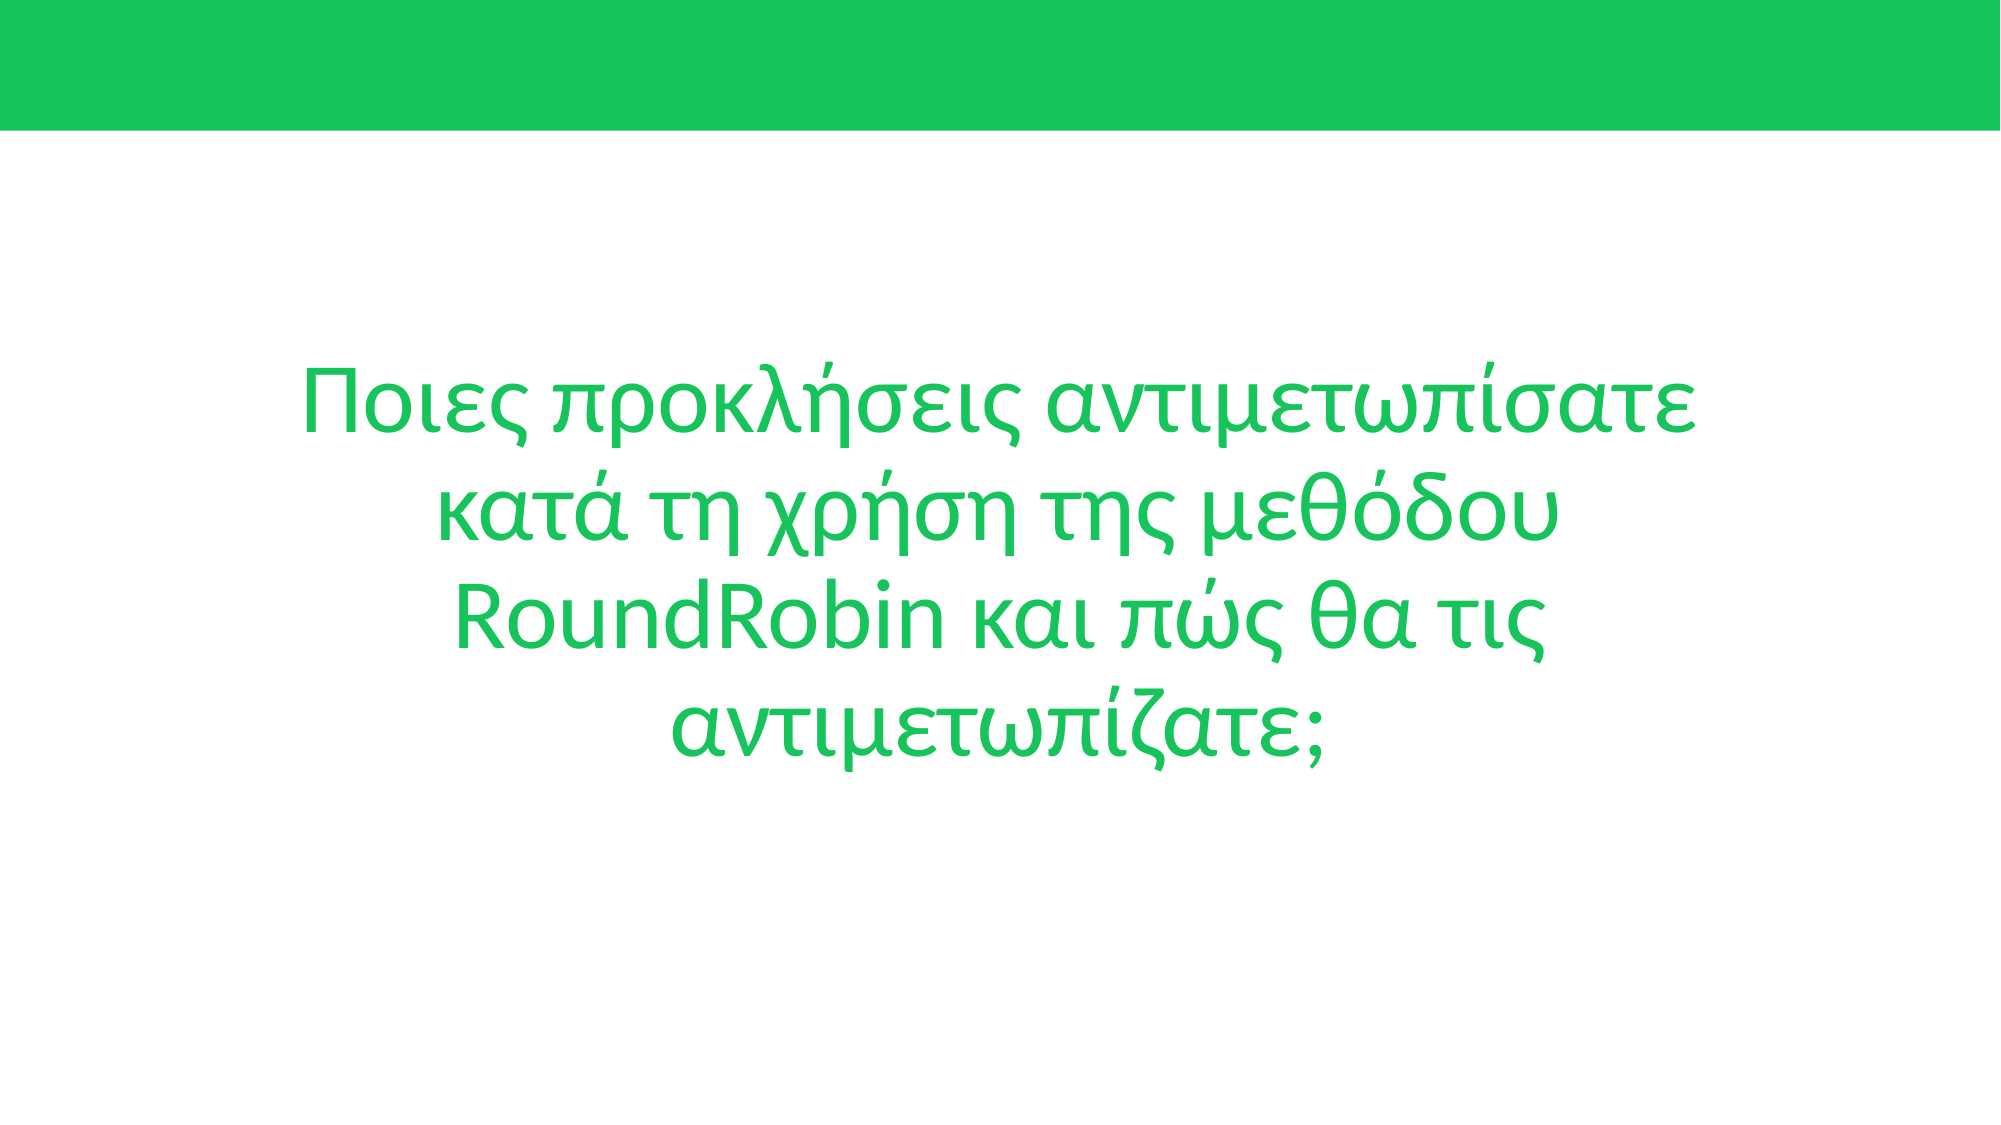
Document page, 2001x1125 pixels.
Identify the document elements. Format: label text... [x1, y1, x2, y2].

title Ποιες προκλήσεις αντιμετωπίσατε κατά τη χρήση της μεθόδου RoundRobin και πώς θα τις αντιμετωπίζατε; [220, 416, 1780, 709]
